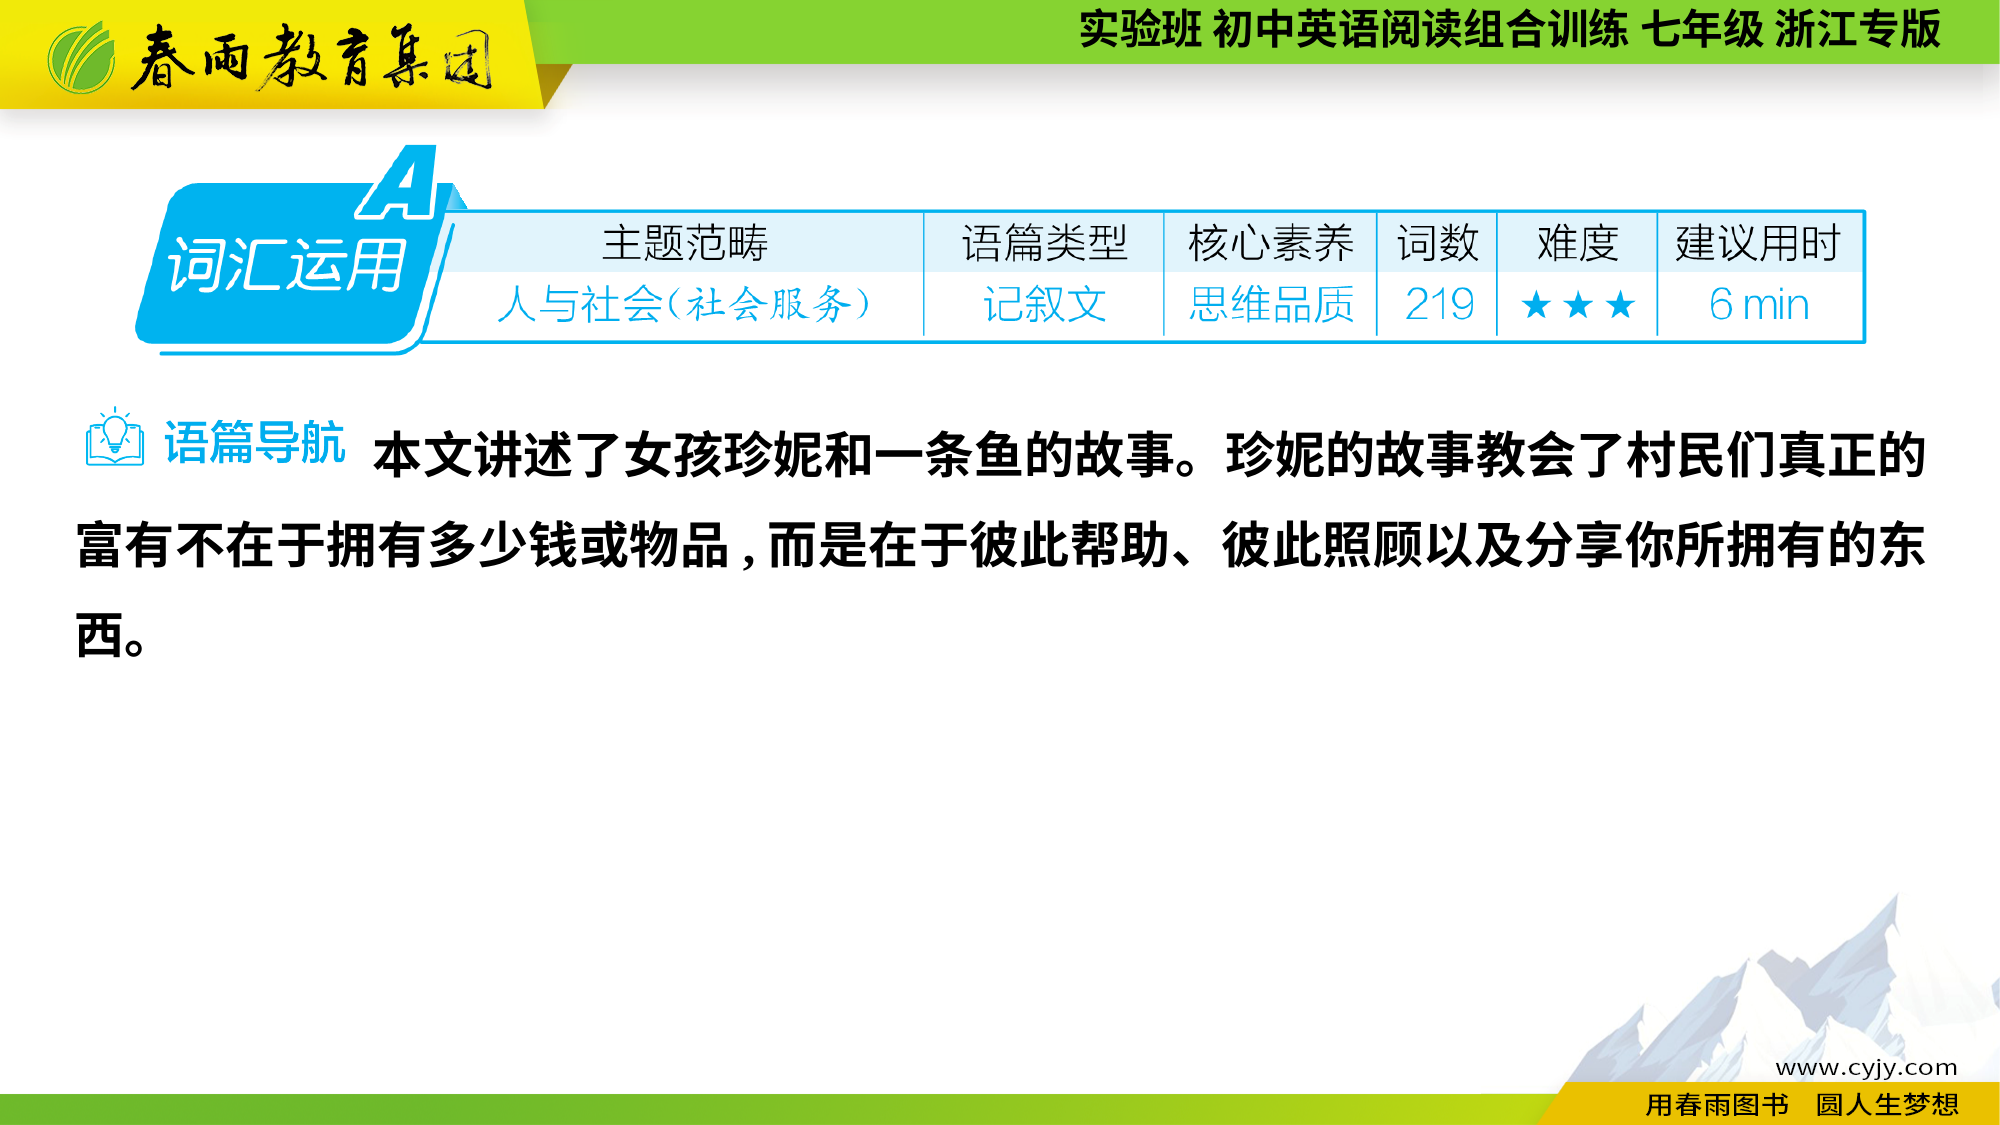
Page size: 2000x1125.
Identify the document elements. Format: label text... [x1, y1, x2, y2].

list 本文讲述了女孩珍妮和一条鱼的故事。珍妮的故事教会了村民们真正的富有不在于拥有多少钱或物品,而是在于彼此帮助、彼此照顾以及分享你所拥有的东西。 [59, 385, 1944, 662]
picture [0, 0, 2000, 1125]
